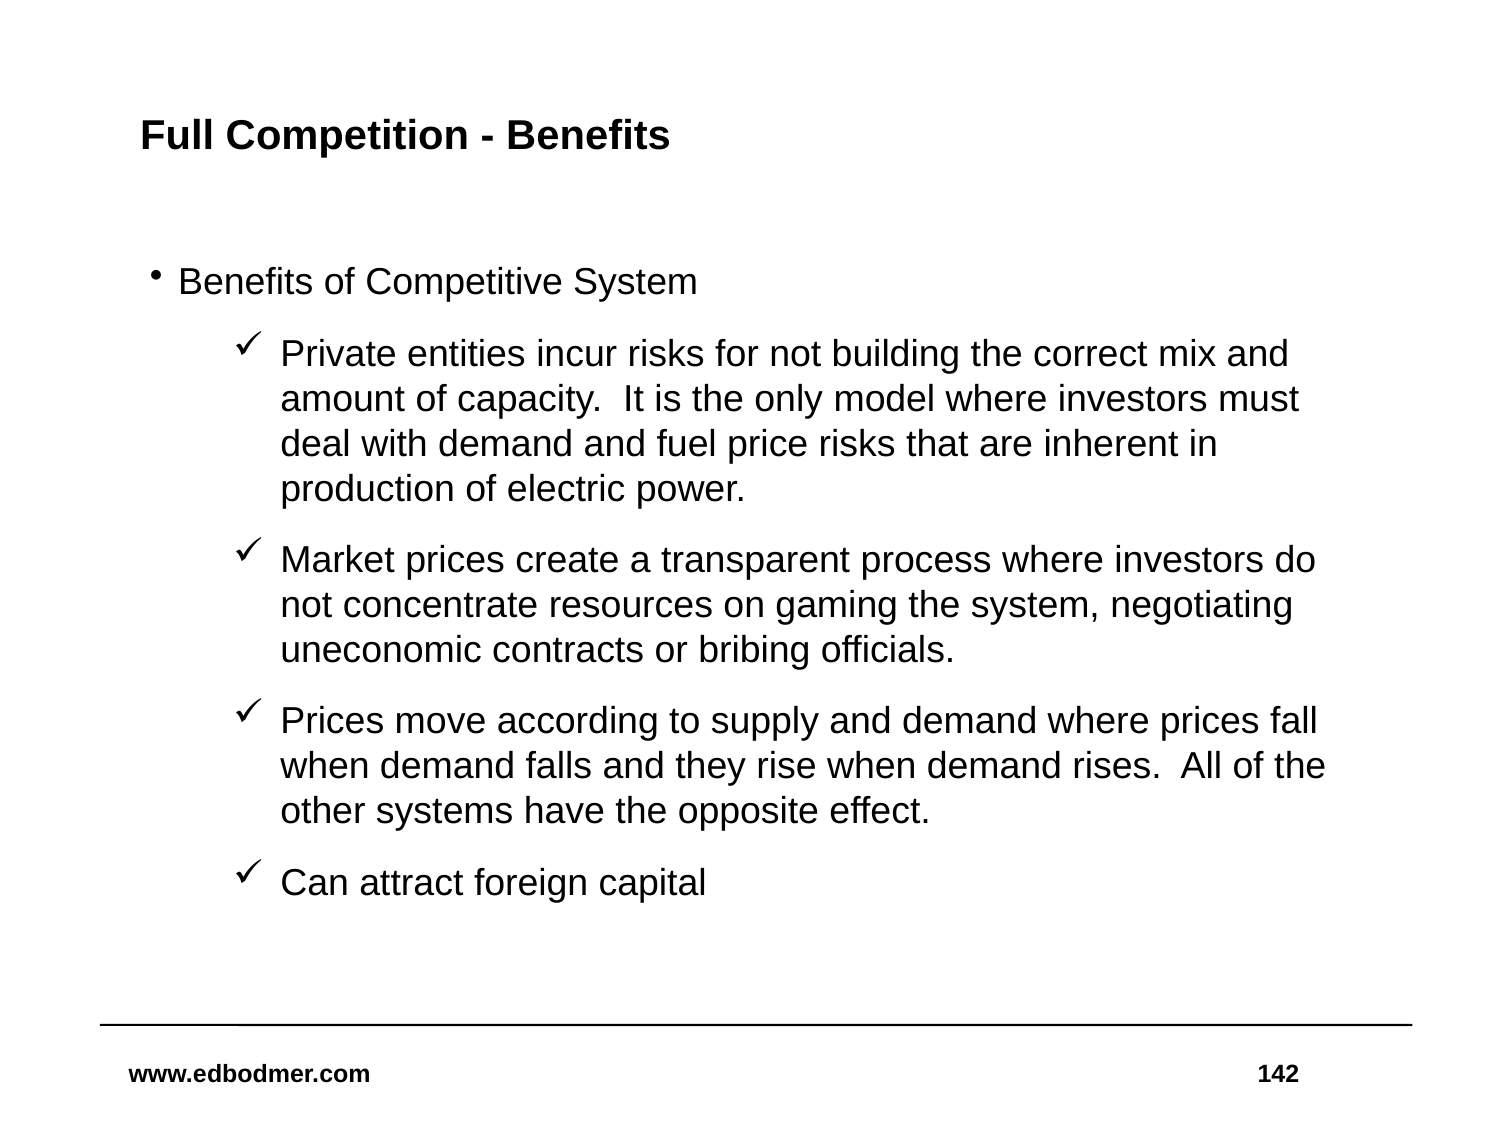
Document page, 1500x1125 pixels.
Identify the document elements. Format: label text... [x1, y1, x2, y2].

title Full Competition - Benefits [125, 99, 1288, 225]
list Benefits of Competitive System Private entities incur risks for not building the correct mix and amount of capacity. It is the only model where investors must deal with demand and fuel price risks that are inherent in production of electric power. Market prices create a transparent process where investors do not concentrate resources on gaming the system, negotiating uneconomic contracts or bribing officials. Prices move according to supply and demand where prices fall when demand falls and they rise when demand rises. All of the other systems have the opposite effect. Can attract foreign capital [125, 249, 1375, 1000]
